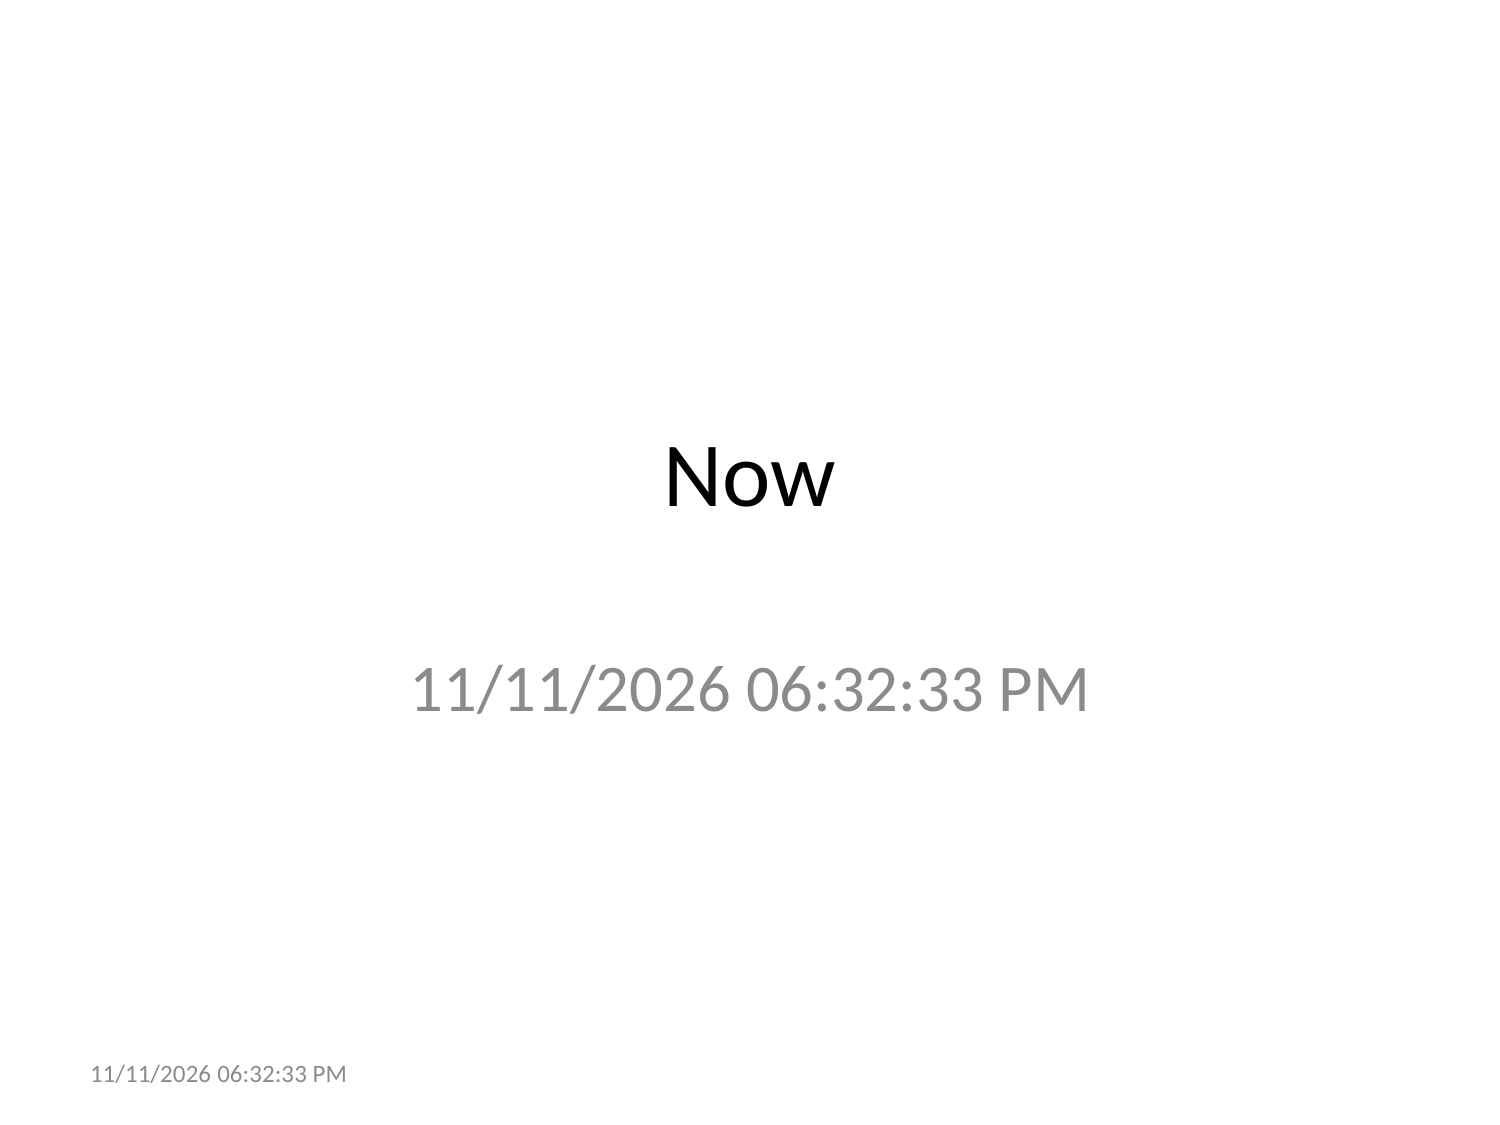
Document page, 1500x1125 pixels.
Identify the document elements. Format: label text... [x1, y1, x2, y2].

title Now [112, 349, 1388, 591]
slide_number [75, 1042, 425, 1103]
subtitle 2011-12-19 10:20:04 AM [225, 637, 1275, 925]
